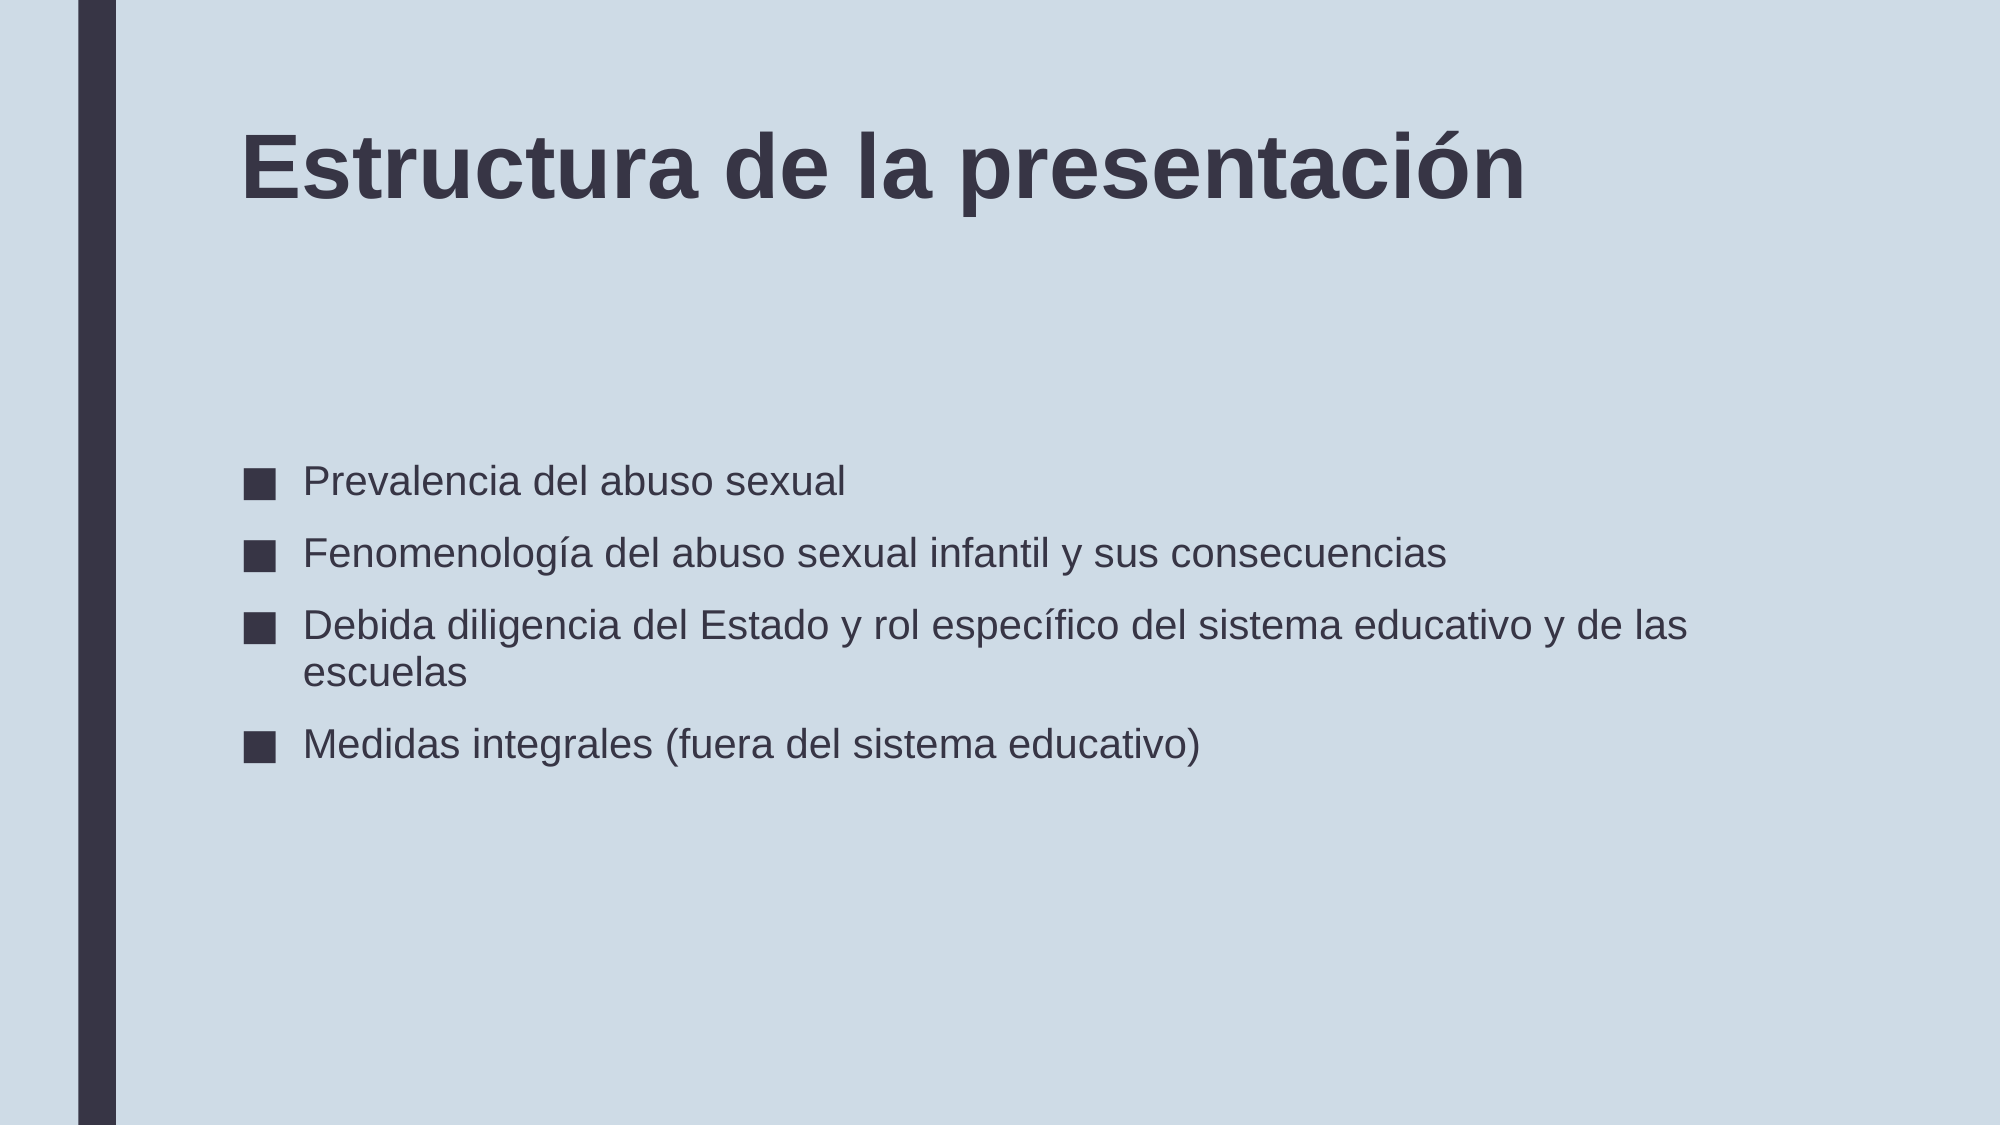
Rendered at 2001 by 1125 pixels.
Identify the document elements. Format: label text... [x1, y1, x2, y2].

title Estructura de la presentación [225, 112, 1800, 357]
list Prevalencia del abuso sexual Fenomenología del abuso sexual infantil y sus consecuencias Debida diligencia del Estado y rol específico del sistema educativo y de las escuelas Medidas integrales (fuera del sistema educativo) [225, 375, 1800, 963]
